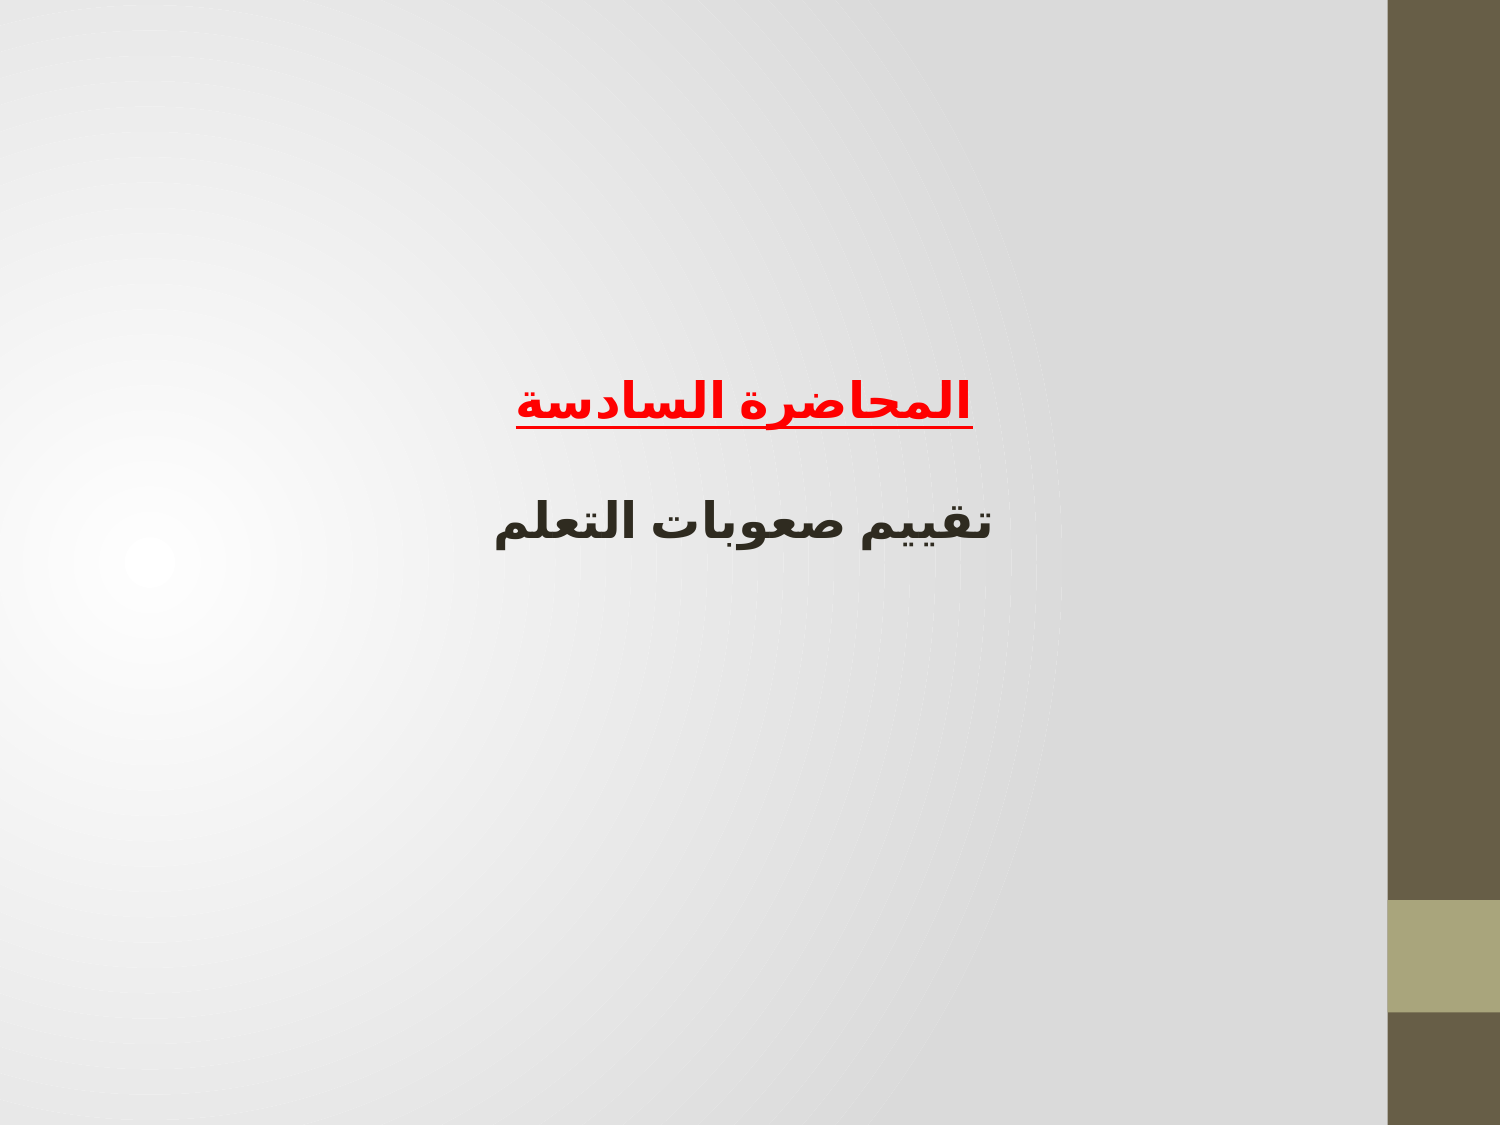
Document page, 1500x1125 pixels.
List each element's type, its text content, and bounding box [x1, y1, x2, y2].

text_box المحاضرة السادسة تقييم صعوبات التعلم [348, 361, 1140, 557]
